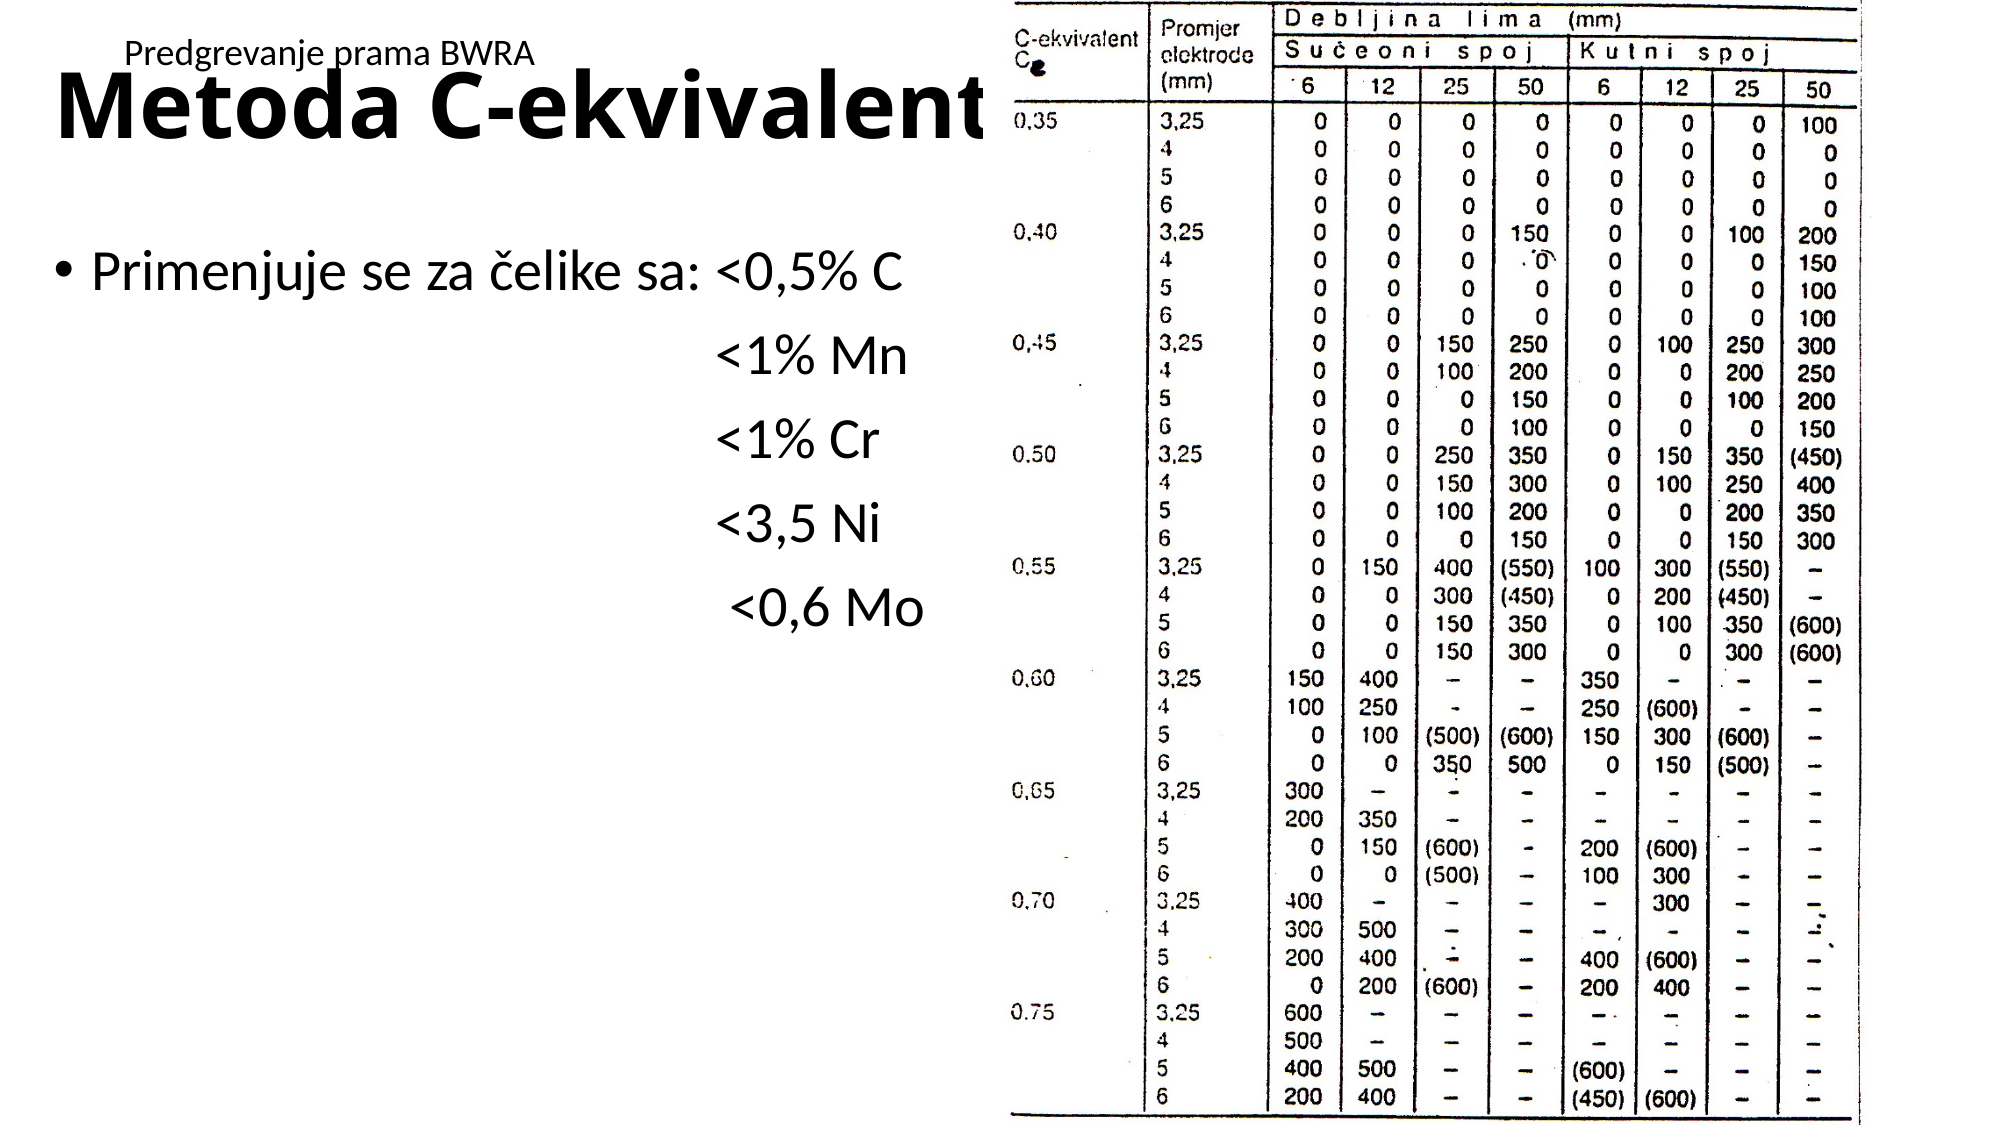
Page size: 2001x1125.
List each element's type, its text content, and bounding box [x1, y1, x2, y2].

picture [983, 0, 1879, 1125]
list Primenjuje se za čelike sa: <0,5% C <1% Mn <1% Cr <3,5 Ni <0,6 Mo [38, 232, 983, 947]
title Metoda C-ekvivalenta [38, 0, 983, 218]
text_box Predgrevanje prama BWRA [109, 21, 983, 81]
